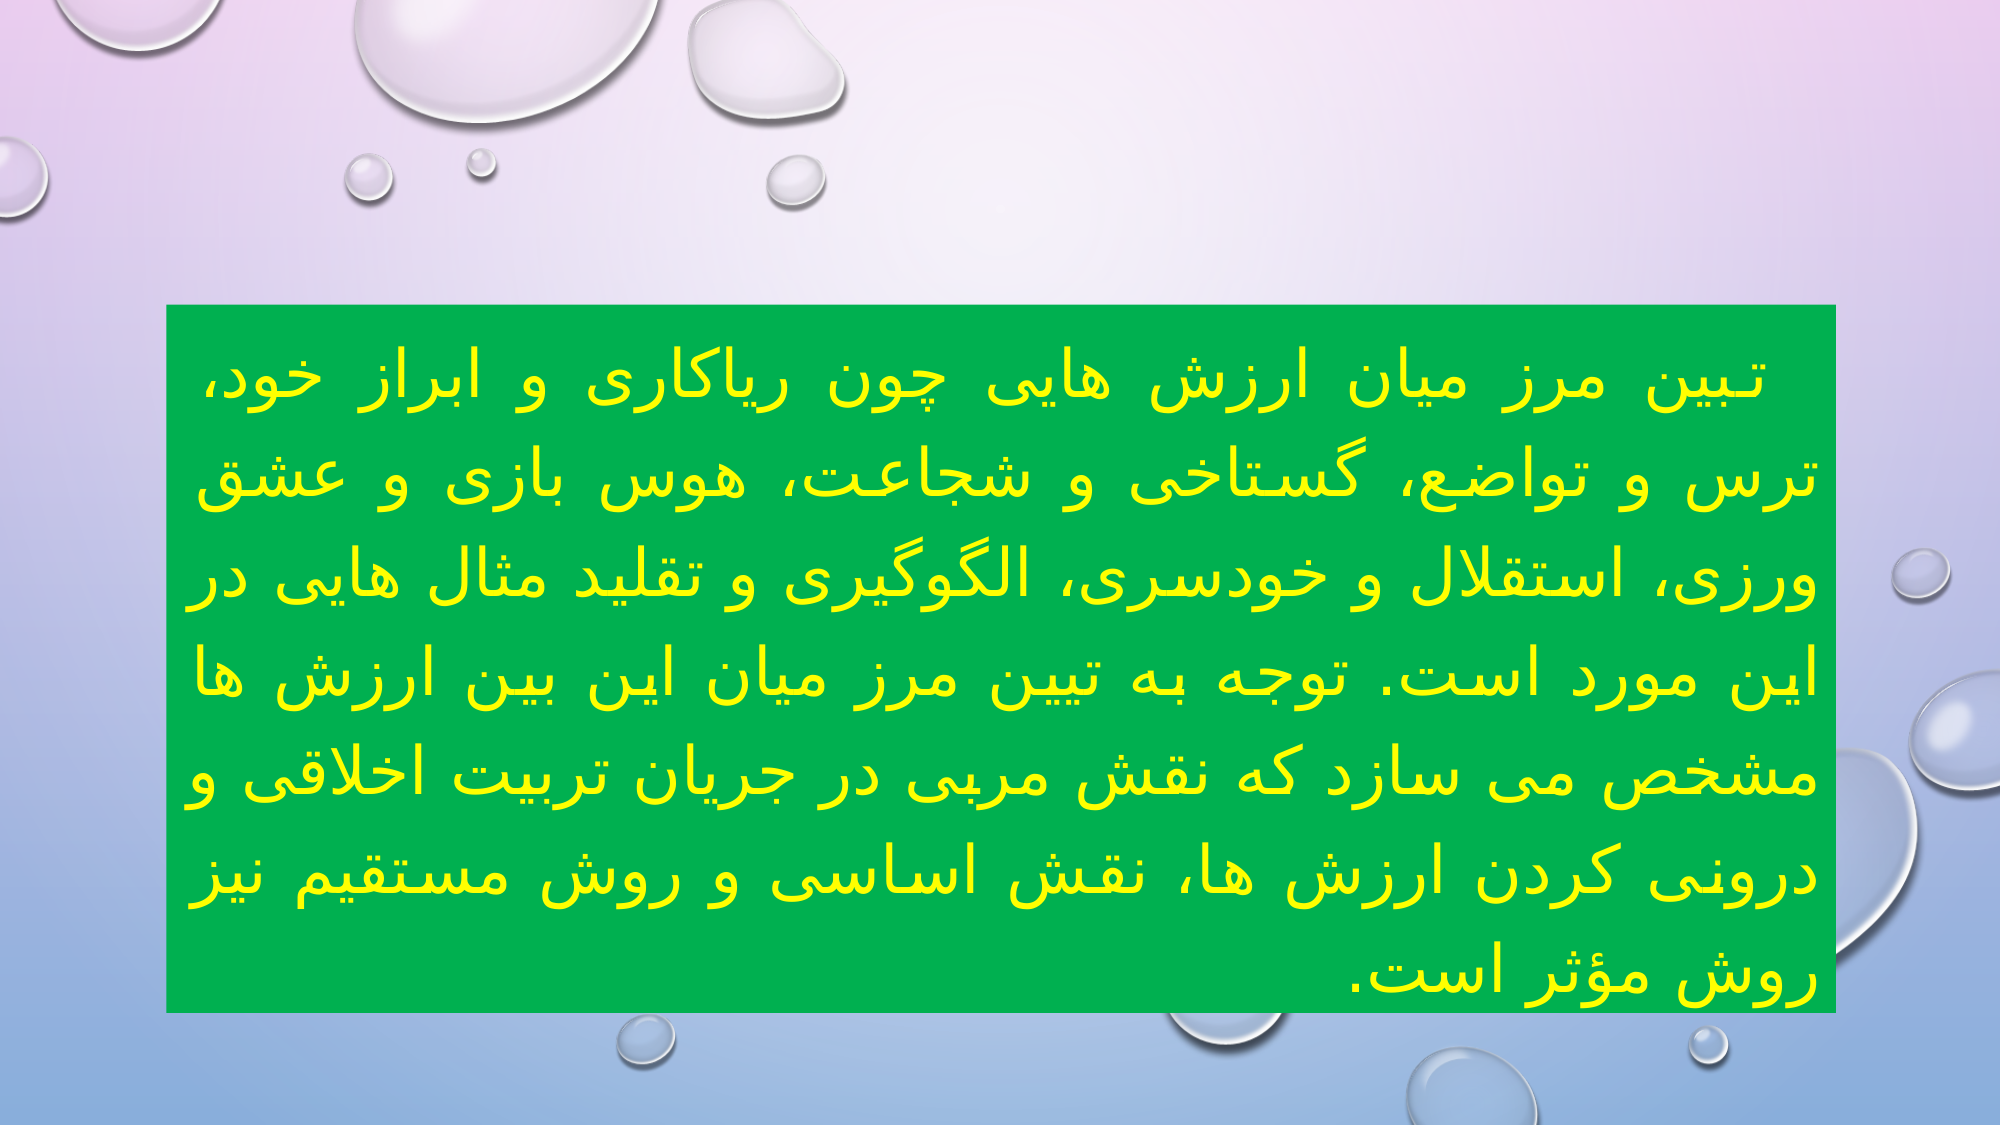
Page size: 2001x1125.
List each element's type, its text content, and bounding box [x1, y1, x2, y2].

picture [0, 0, 2000, 1125]
text_box تبين مرز ميان ارزش هايی چون رياکاری و ابراز خود، ترس و تواضع، گستاخی و شجاعت، هوس بازی و عشق ورزی، استقلال و خودسری، الگوگيری و تقليد مثال هايی در اين مورد است. توجه به تيين مرز ميان اين بين ارزش ها مشخص می سازد که نقش مربی در جريان تربيت اخلاقی و درونی کردن ارزش ها، نقش اساسی و روش مستقيم نيز روش مؤثر است. [166, 304, 1836, 1013]
